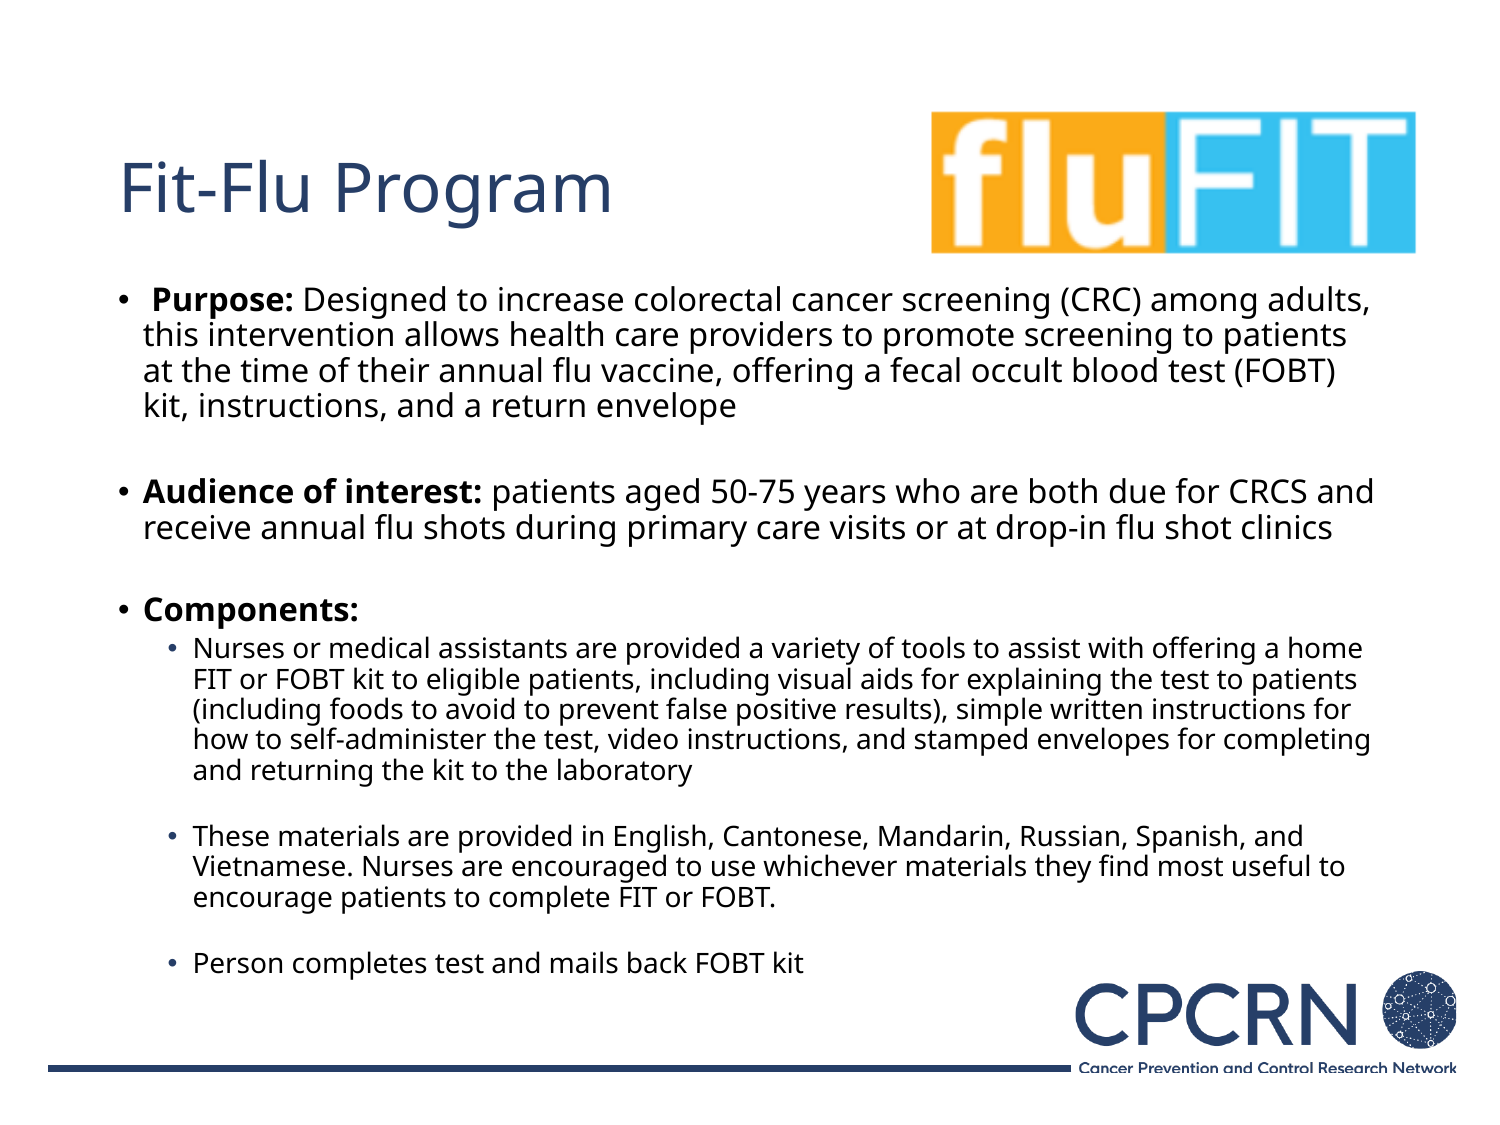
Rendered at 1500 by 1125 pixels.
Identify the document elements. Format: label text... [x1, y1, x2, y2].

title Fit-Flu Program [103, 103, 907, 275]
picture [907, 95, 1424, 276]
list Purpose: Designed to increase colorectal cancer screening (CRC) among adults, this intervention allows health care providers to promote screening to patients at the time of their annual flu vaccine, offering a fecal occult blood test (FOBT) kit, instructions, and a return envelope Audience of interest: patients aged 50-75 years who are both due for CRCS and receive annual flu shots during primary care visits or at drop-in flu shot clinics Components: Nurses or medical assistants are provided a variety of tools to assist with offering a home FIT or FOBT kit to eligible patients, including visual aids for explaining the test to patients (including foods to avoid to prevent false positive results), simple written instructions for how to self-administer the test, video instructions, and stamped envelopes for completing and returning the kit to the laboratory These materials are provided in English, Cantonese, Mandarin, Russian, Spanish, and Vietnamese. Nurses are encouraged to use whichever materials they find most useful to encourage patients to complete FIT or FOBT. Person completes test and mails back FOBT kit [103, 275, 1397, 1006]
